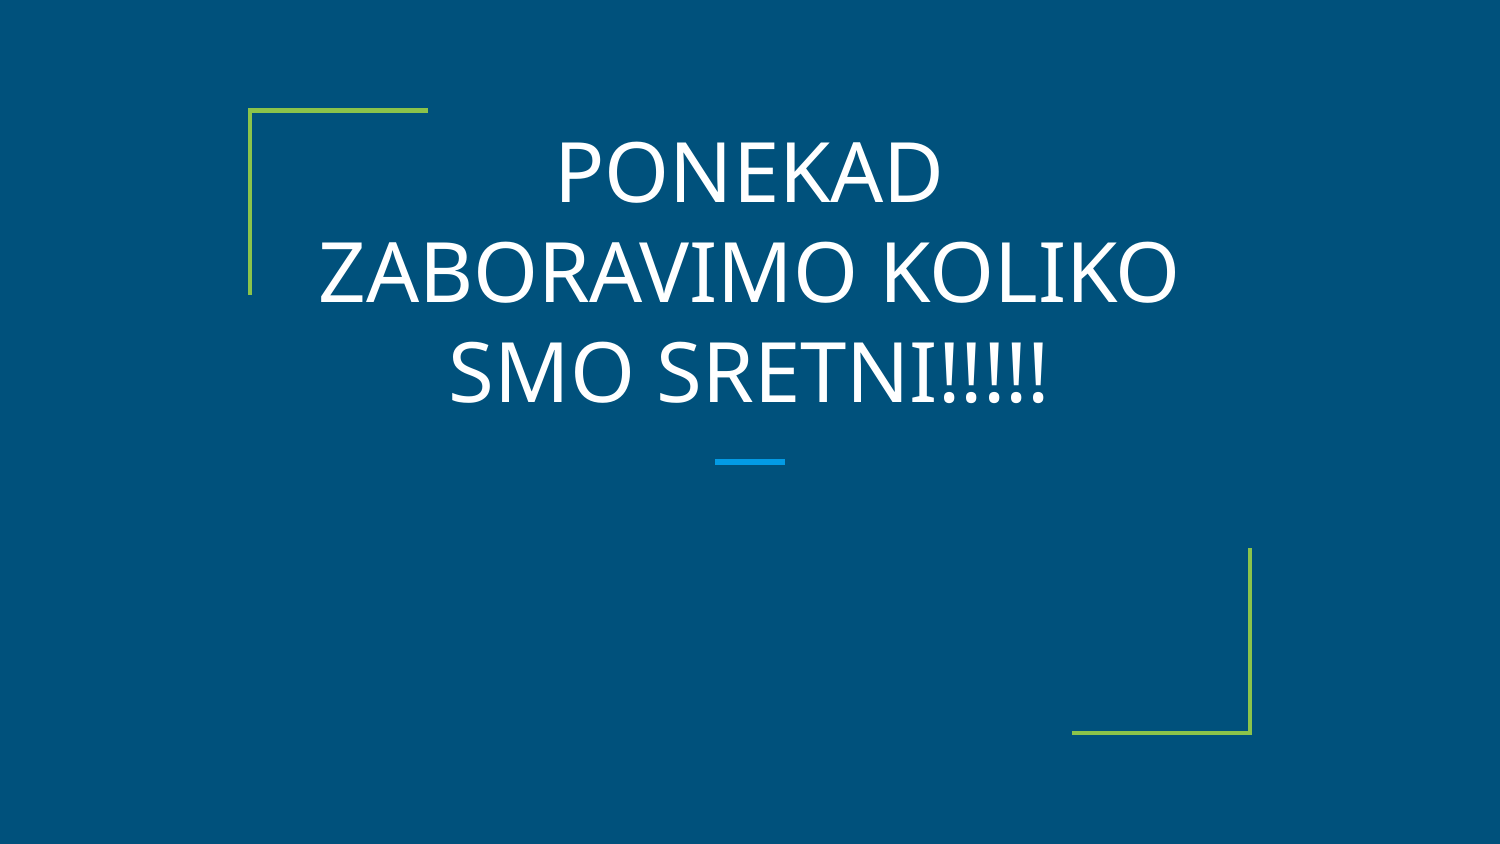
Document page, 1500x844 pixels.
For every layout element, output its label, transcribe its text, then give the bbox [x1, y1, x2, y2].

picture [892, 143, 938, 195]
picture [742, 143, 774, 195]
picture [563, 143, 600, 195]
title PONEKAD ZABORAVIMO KOLIKO SMO SRETNI!!!!! [275, 195, 1225, 435]
picture [788, 143, 828, 195]
picture [678, 143, 724, 195]
picture [834, 143, 879, 195]
picture [610, 142, 663, 195]
